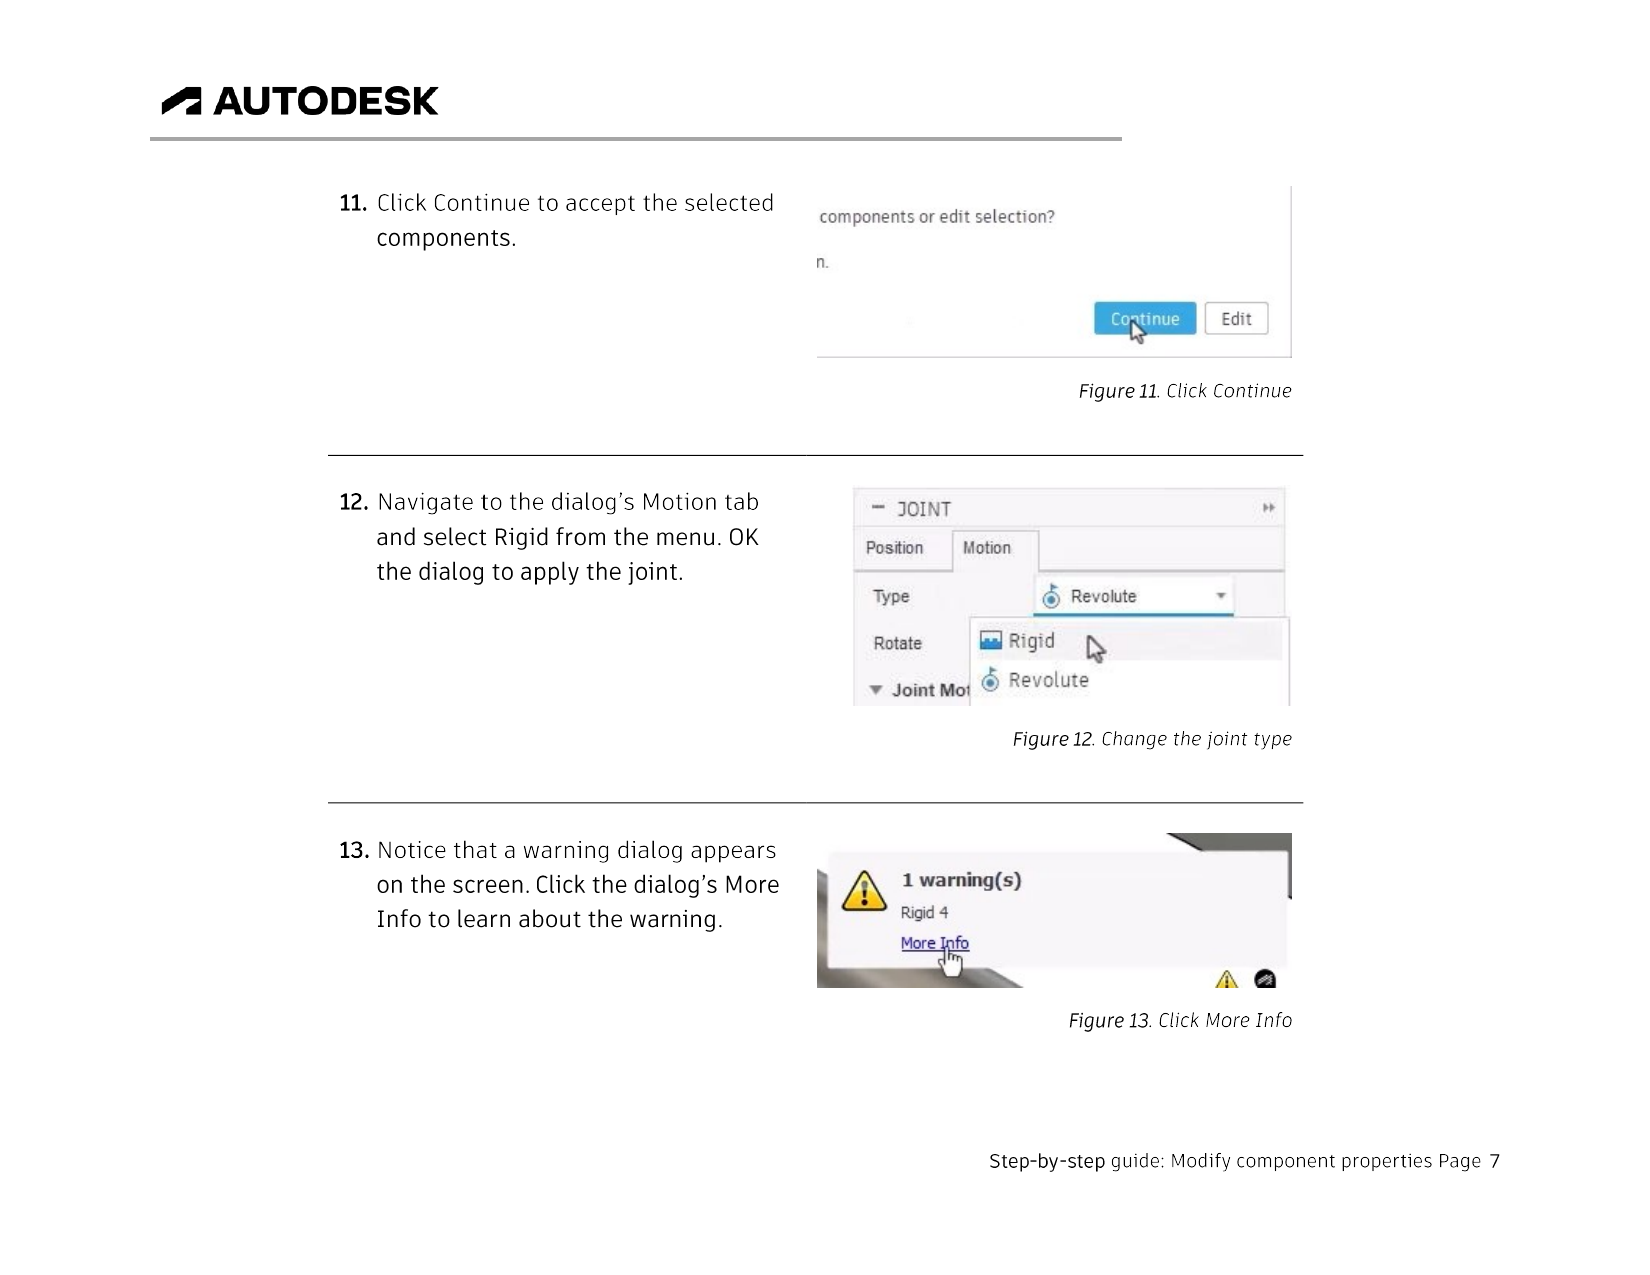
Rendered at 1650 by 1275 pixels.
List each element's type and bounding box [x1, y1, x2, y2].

picture [160, 85, 439, 116]
text_box [988, 1147, 1510, 1175]
text_box [339, 485, 776, 588]
text_box [1012, 725, 1302, 752]
text_box [1067, 1006, 1302, 1034]
text_box [1078, 377, 1302, 405]
picture [852, 485, 1292, 707]
picture [817, 186, 1293, 359]
picture [817, 833, 1293, 988]
text_box [339, 186, 791, 254]
text_box [338, 833, 796, 936]
